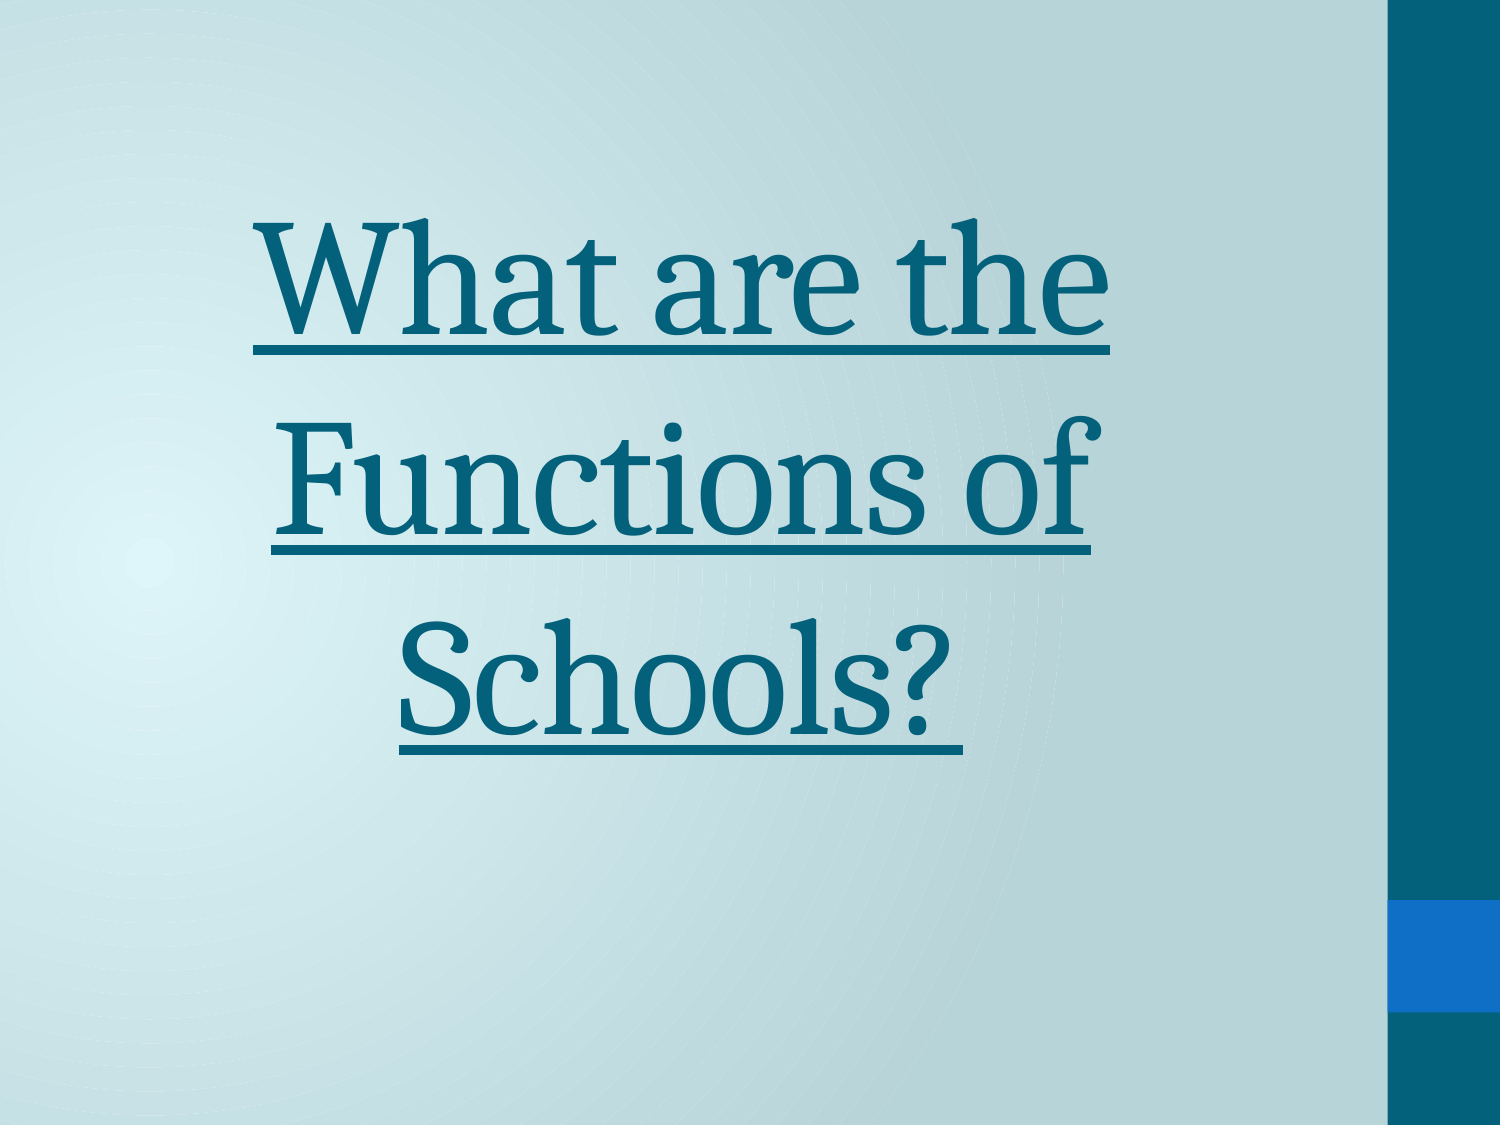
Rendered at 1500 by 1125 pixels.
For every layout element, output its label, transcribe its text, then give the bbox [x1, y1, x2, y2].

title What are the Functions of Schools? [62, 75, 1300, 775]
